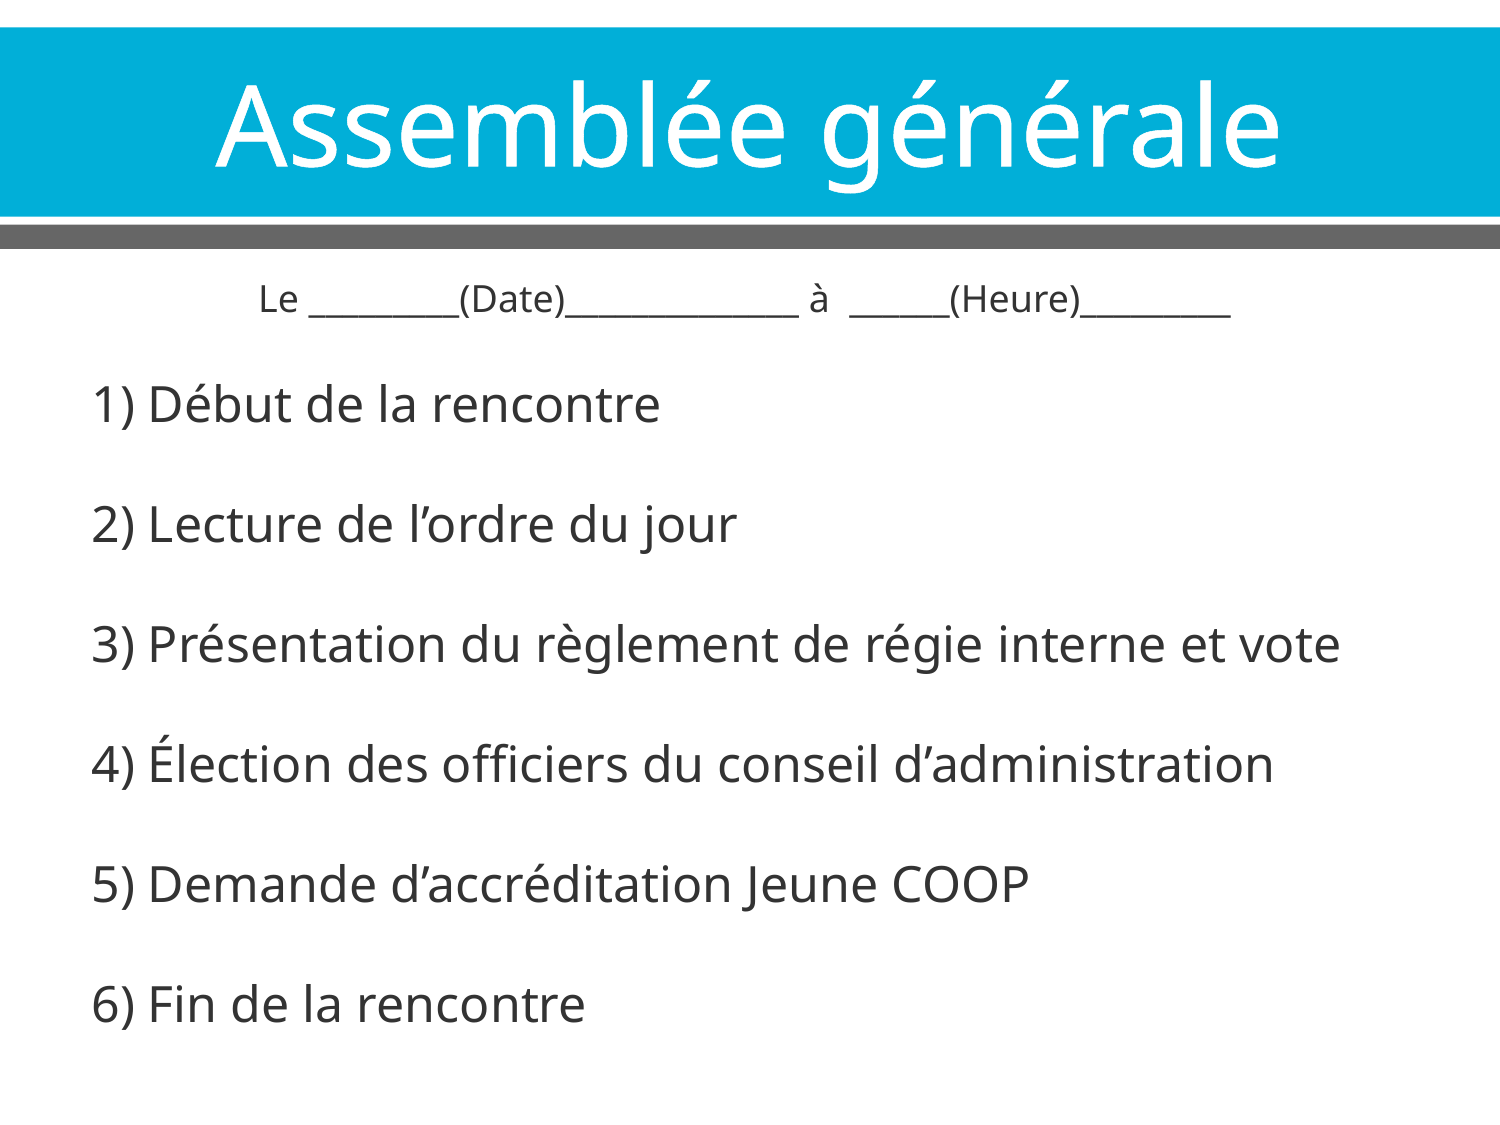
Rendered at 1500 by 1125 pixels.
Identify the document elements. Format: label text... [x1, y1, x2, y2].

text_box 1) Début de la rencontre 2) Lecture de l’ordre du jour 3) Présentation du règlement de régie interne et vote 4) Élection des officiers du conseil d’administration 5) Demande d’accréditation Jeune COOP 6) Fin de la rencontre [76, 372, 1436, 1040]
text_box Le _________(Date)______________ à ______(Heure)_________ [0, 267, 1500, 372]
title Assemblée générale [0, 29, 1500, 213]
